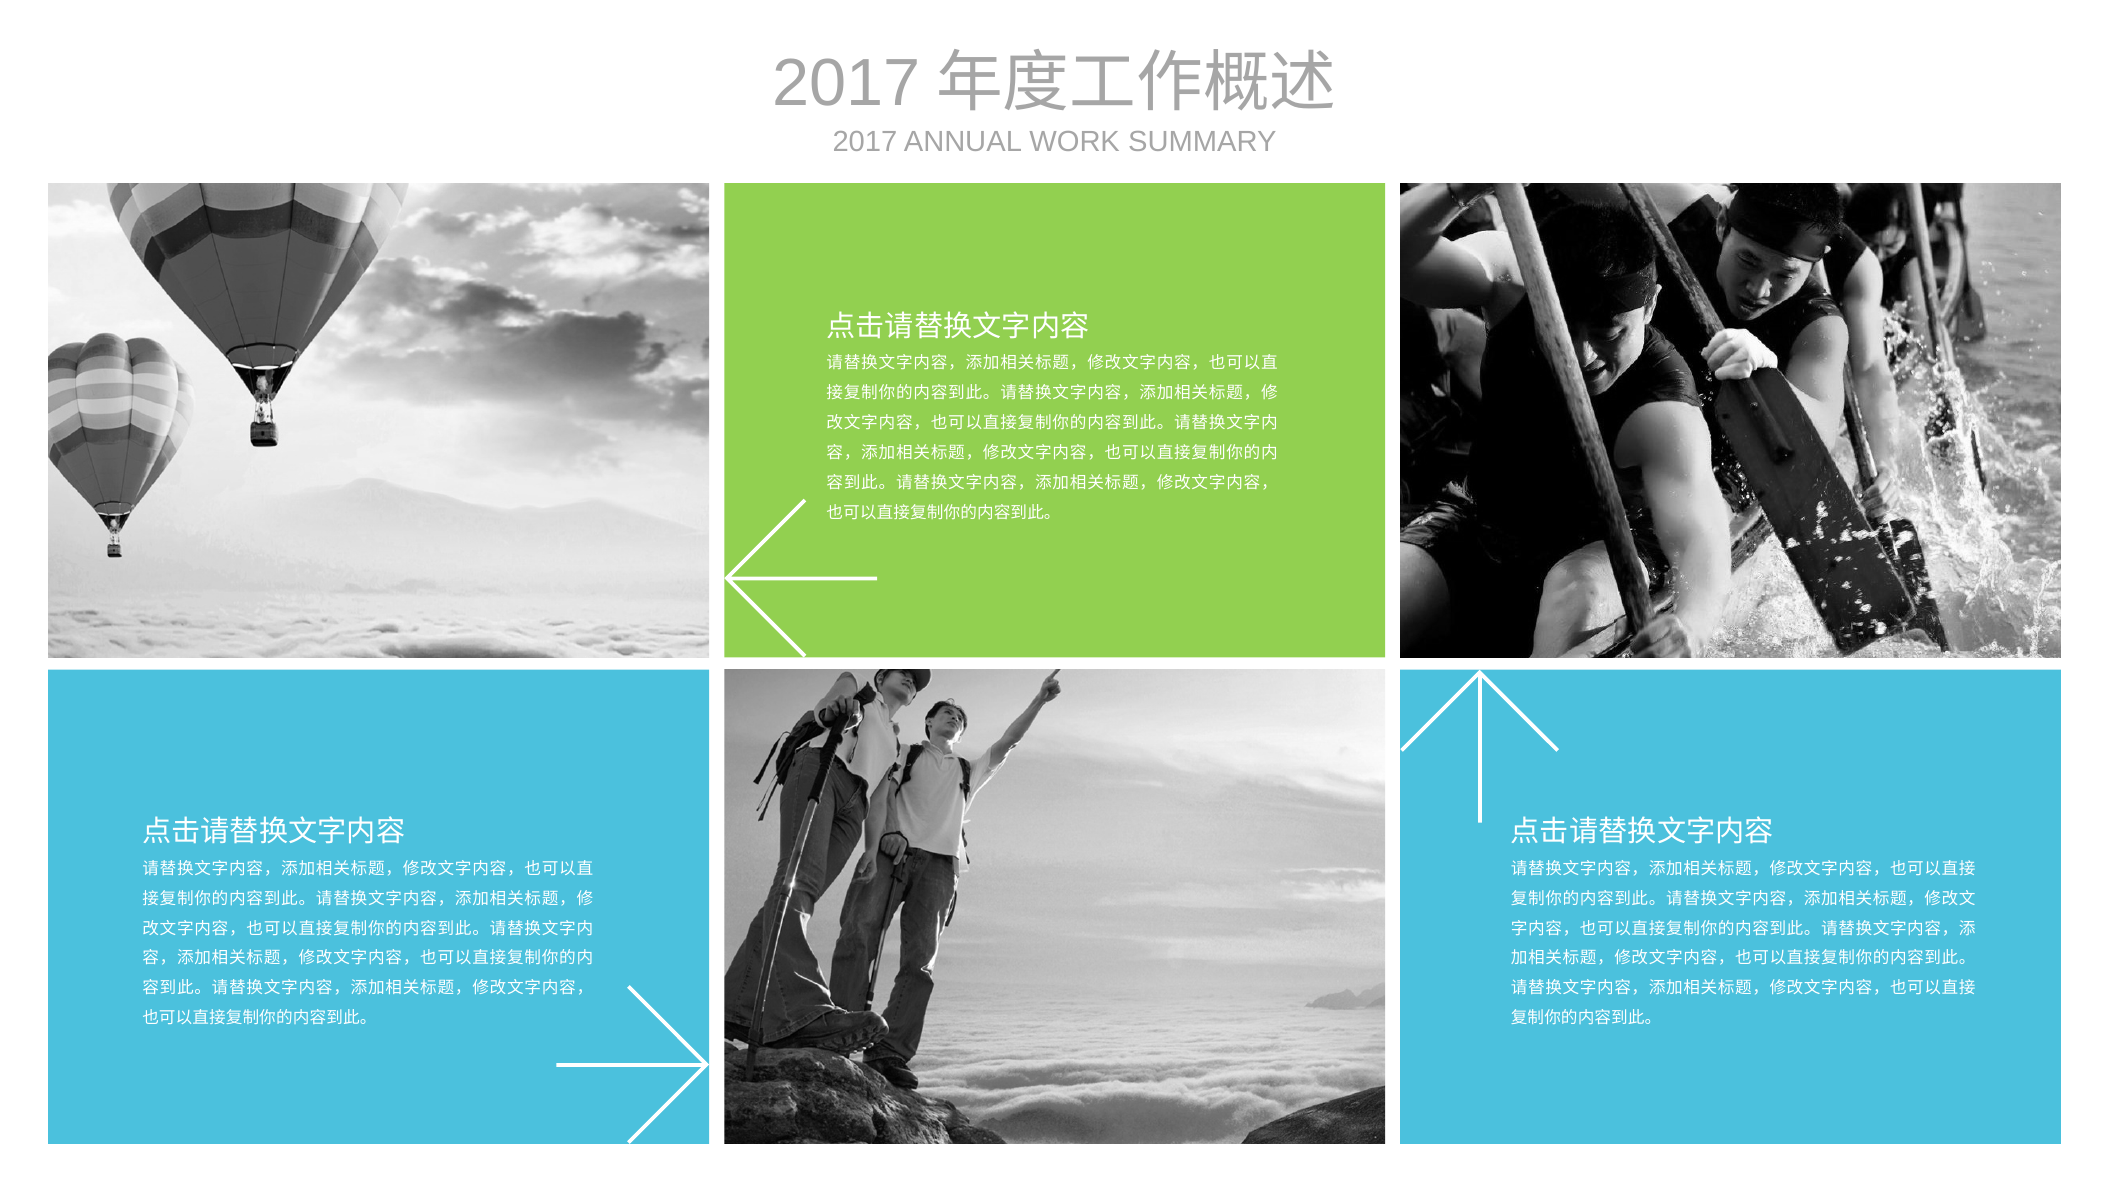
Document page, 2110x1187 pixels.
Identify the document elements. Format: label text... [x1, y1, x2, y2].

text_box [1399, 669, 2062, 1145]
text_box 点击请替换文字内容 请替换文字内容，添加相关标题，修改文字内容，也可以直接复制你的内容到此。请替换文字内容，添加相关标题，修改文字内容，也可以直接复制你的内容到此。请替换文字内容，添加相关标题，修改文字内容，也可以直接复制你的内容到此。请替换文字内容，添加相关标题，修改文字内容，也可以直接复制你的内容到此。 [142, 795, 594, 1028]
text_box [723, 669, 1386, 1145]
text_box [555, 983, 711, 1146]
text_box 点击请替换文字内容 请替换文字内容，添加相关标题，修改文字内容，也可以直接复制你的内容到此。请替换文字内容，添加相关标题，修改文字内容，也可以直接复制你的内容到此。请替换文字内容，添加相关标题，修改文字内容，也可以直接复制你的内容到此。请替换文字内容，添加相关标题，修改文字内容，也可以直接复制你的内容到此。 [826, 289, 1279, 522]
text_box [723, 182, 1386, 658]
text_box [722, 497, 879, 659]
text_box [47, 182, 710, 658]
text_box 2017 ANNUAL WORK SUMMARY [824, 122, 1285, 158]
text_box [1399, 182, 2062, 658]
text_box 点击请替换文字内容 请替换文字内容，添加相关标题，修改文字内容，也可以直接复制你的内容到此。请替换文字内容，添加相关标题，修改文字内容，也可以直接复制你的内容到此。请替换文字内容，添加相关标题，修改文字内容，也可以直接复制你的内容到此。请替换文字内容，添加相关标题，修改文字内容，也可以直接复制你的内容到此。 [1510, 795, 1976, 1028]
text_box [47, 669, 710, 1145]
text_box [1398, 668, 1561, 824]
text_box 2017年度工作概述 [730, 38, 1379, 119]
